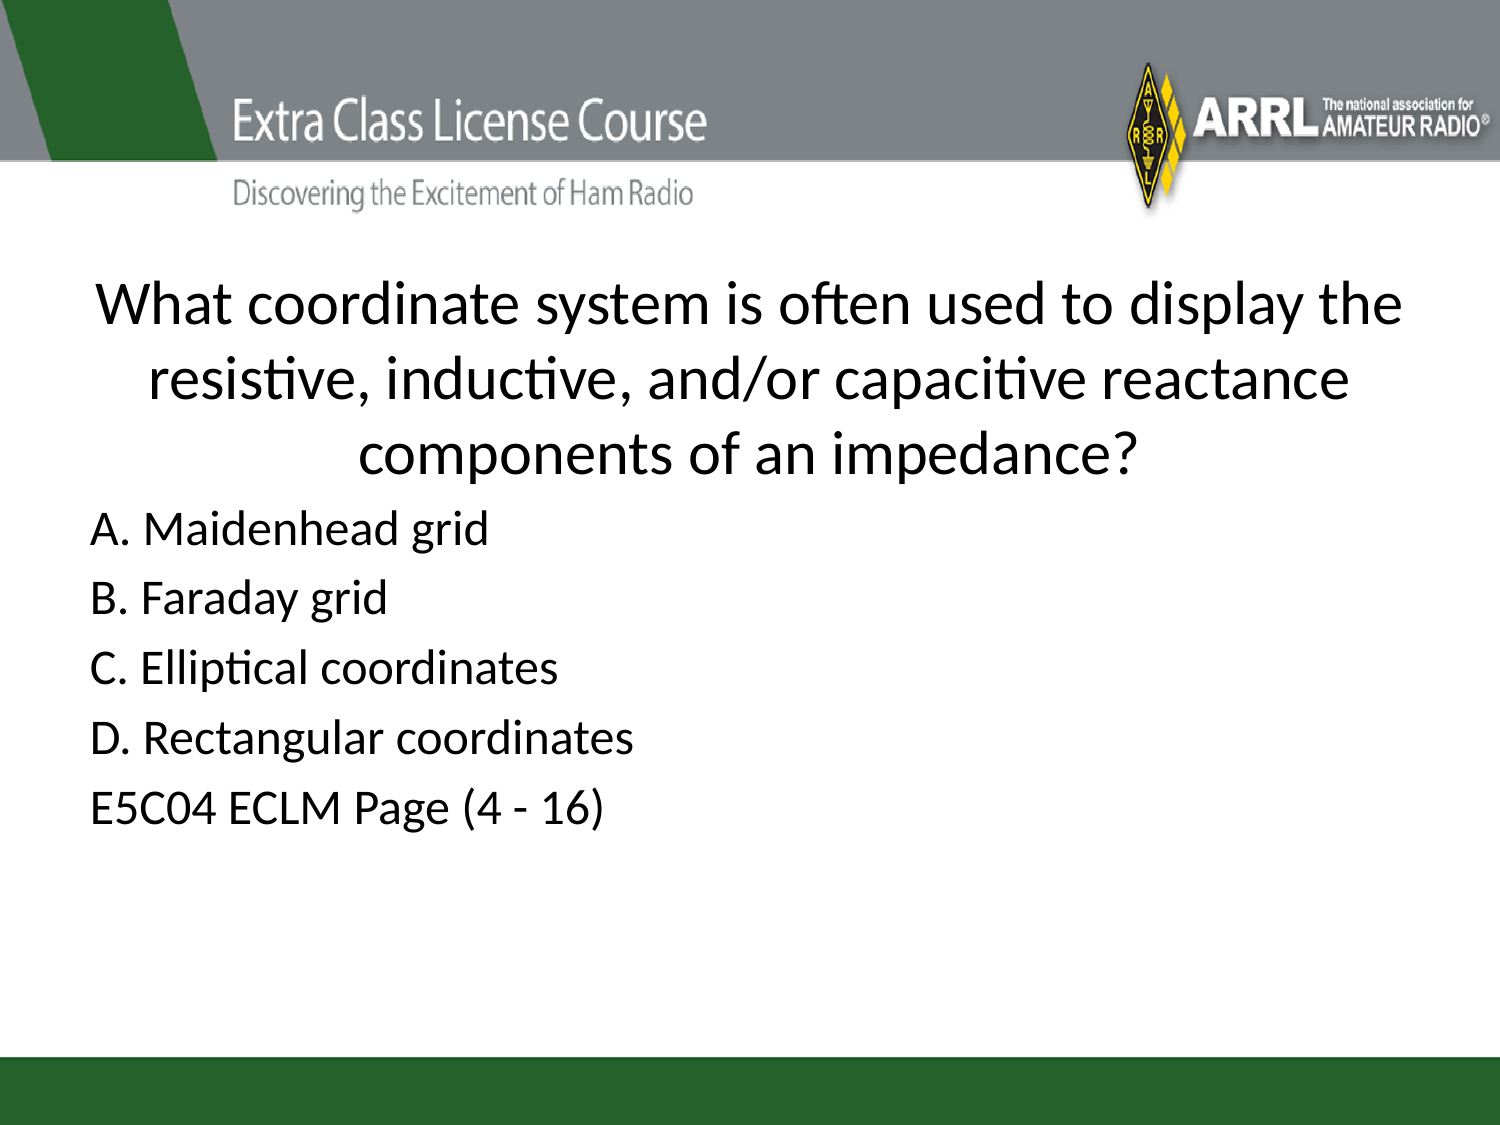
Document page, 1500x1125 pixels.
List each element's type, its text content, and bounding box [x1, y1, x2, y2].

picture [0, 0, 1500, 1125]
list A. Maidenhead grid B. Faraday grid C. Elliptical coordinates D. Rectangular coordinates E5C04 ECLM Page (4 - 16) [75, 487, 1425, 1005]
title What coordinate system is often used to display the resistive, inductive, and/or capacitive reactance components of an impedance? [75, 254, 1425, 435]
